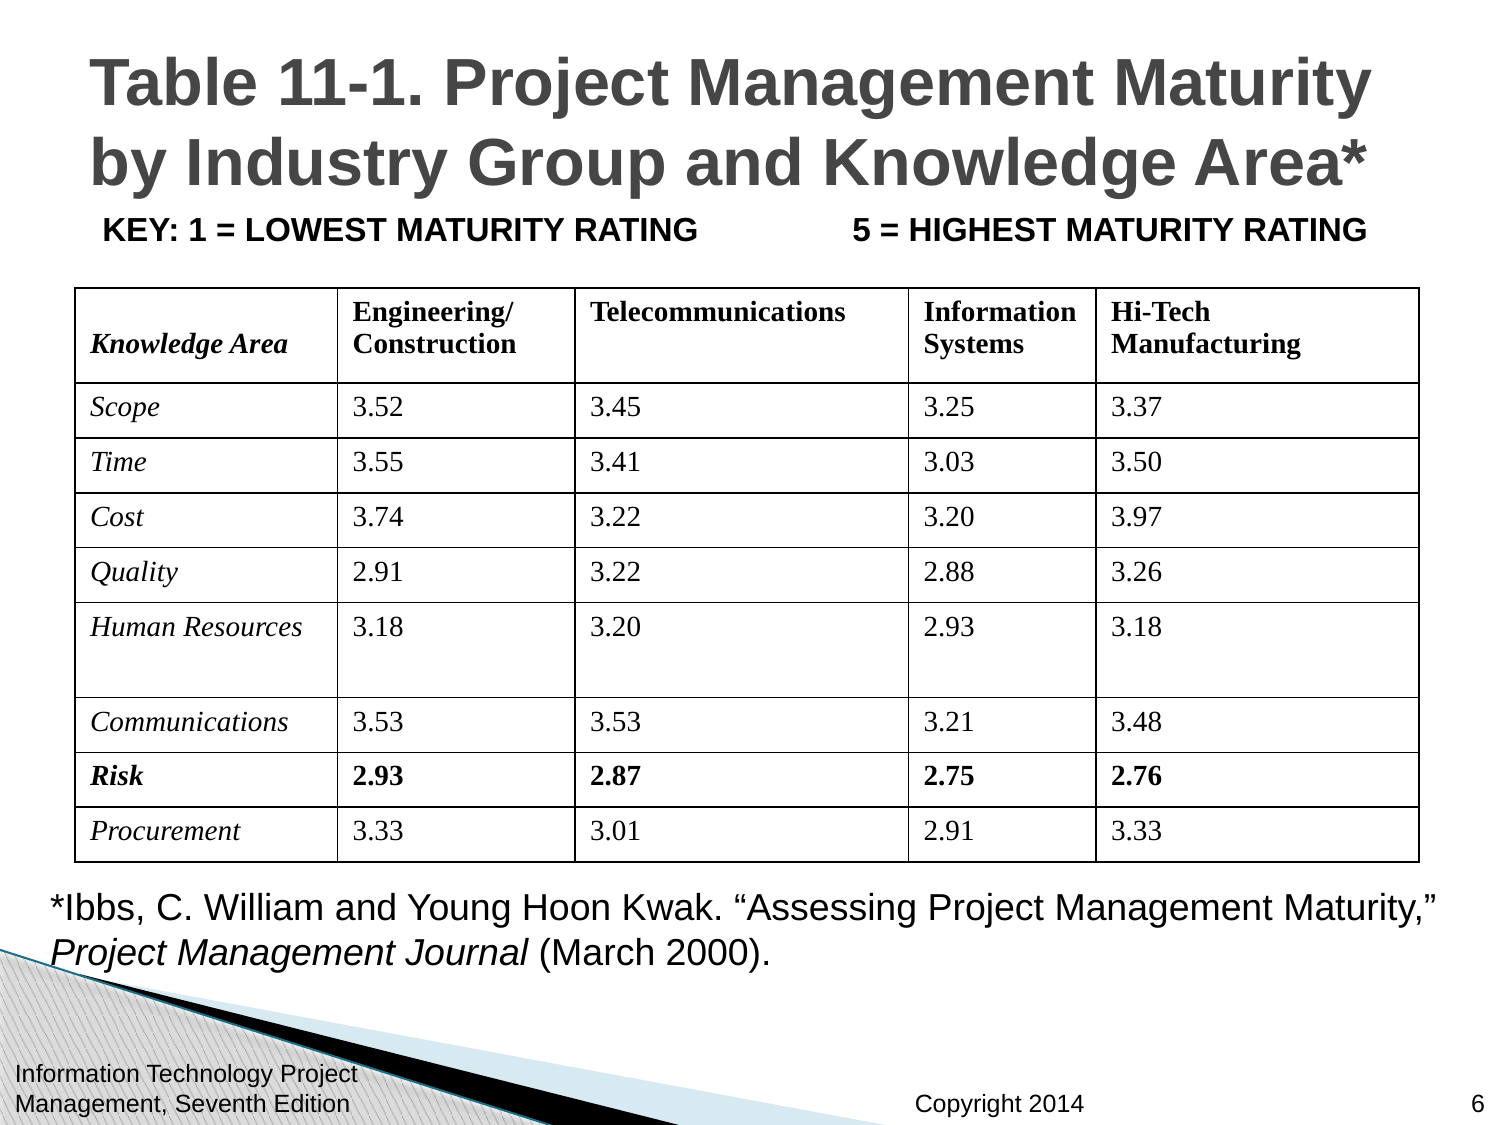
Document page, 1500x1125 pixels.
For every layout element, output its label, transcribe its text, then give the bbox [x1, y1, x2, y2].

table_cell Time [76, 439, 337, 492]
table_cell 3.41 [576, 439, 908, 492]
table_cell 3.22 [576, 494, 908, 547]
table_cell 2.87 [576, 753, 908, 806]
table_cell Procurement [76, 808, 337, 861]
table_cell 3.55 [338, 439, 574, 492]
table_header Knowledge Area [76, 289, 337, 382]
table_cell 3.01 [576, 808, 908, 861]
table_cell 2.91 [909, 808, 1095, 861]
table_cell 2.76 [1097, 753, 1418, 806]
table_cell 3.74 [338, 494, 574, 547]
table_cell 3.53 [576, 698, 908, 752]
table_cell 3.52 [338, 384, 574, 437]
table_cell 3.03 [909, 439, 1095, 492]
table_cell Risk [76, 753, 337, 806]
table_cell 3.33 [1097, 808, 1418, 861]
table_header Telecommunications [576, 289, 908, 382]
table_cell 2.75 [909, 753, 1095, 806]
table_cell 3.25 [909, 384, 1095, 437]
table_cell 3.21 [909, 698, 1095, 752]
table_header Hi-Tech Manufacturing [1097, 289, 1418, 382]
table_cell Communications [76, 698, 337, 752]
footer Information Technology Project Management, Seventh Edition [0, 1065, 425, 1125]
title Table 11-1. Project Management Maturity by Industry Group and Knowledge Area* [75, 24, 1425, 213]
table_header Engineering/ Construction [338, 289, 574, 382]
table_cell 2.93 [338, 753, 574, 806]
table_cell 3.18 [338, 603, 574, 697]
table_cell 3.97 [1097, 494, 1418, 547]
table_cell 3.45 [576, 384, 908, 437]
table_cell 3.48 [1097, 698, 1418, 752]
table_cell 3.18 [1097, 603, 1418, 697]
table_cell 2.88 [909, 548, 1095, 602]
table_cell 3.20 [576, 603, 908, 697]
table_cell 3.37 [1097, 384, 1418, 437]
table_cell Cost [76, 494, 337, 547]
text_box *Ibbs, C. William and Young Hoon Kwak. “Assessing Project Management Maturity,” Project Management Journal (March 2000). [35, 875, 1463, 980]
table_cell 3.33 [338, 808, 574, 861]
table_cell 3.22 [576, 548, 908, 602]
table_cell 3.26 [1097, 548, 1418, 602]
table_cell 3.53 [338, 698, 574, 752]
table_cell Quality [76, 548, 337, 602]
table_cell 3.50 [1097, 439, 1418, 492]
text_box KEY: 1 = LOWEST MATURITY RATING 5 = HIGHEST MATURITY RATING [87, 200, 1384, 255]
table_cell 3.20 [909, 494, 1095, 547]
table_header Information Systems [909, 289, 1095, 382]
table_cell Human Resources [76, 603, 337, 697]
table_cell 2.91 [338, 548, 574, 602]
slide_number 6 [1408, 1065, 1500, 1125]
table_cell 2.93 [909, 603, 1095, 697]
table_cell Scope [76, 384, 337, 437]
